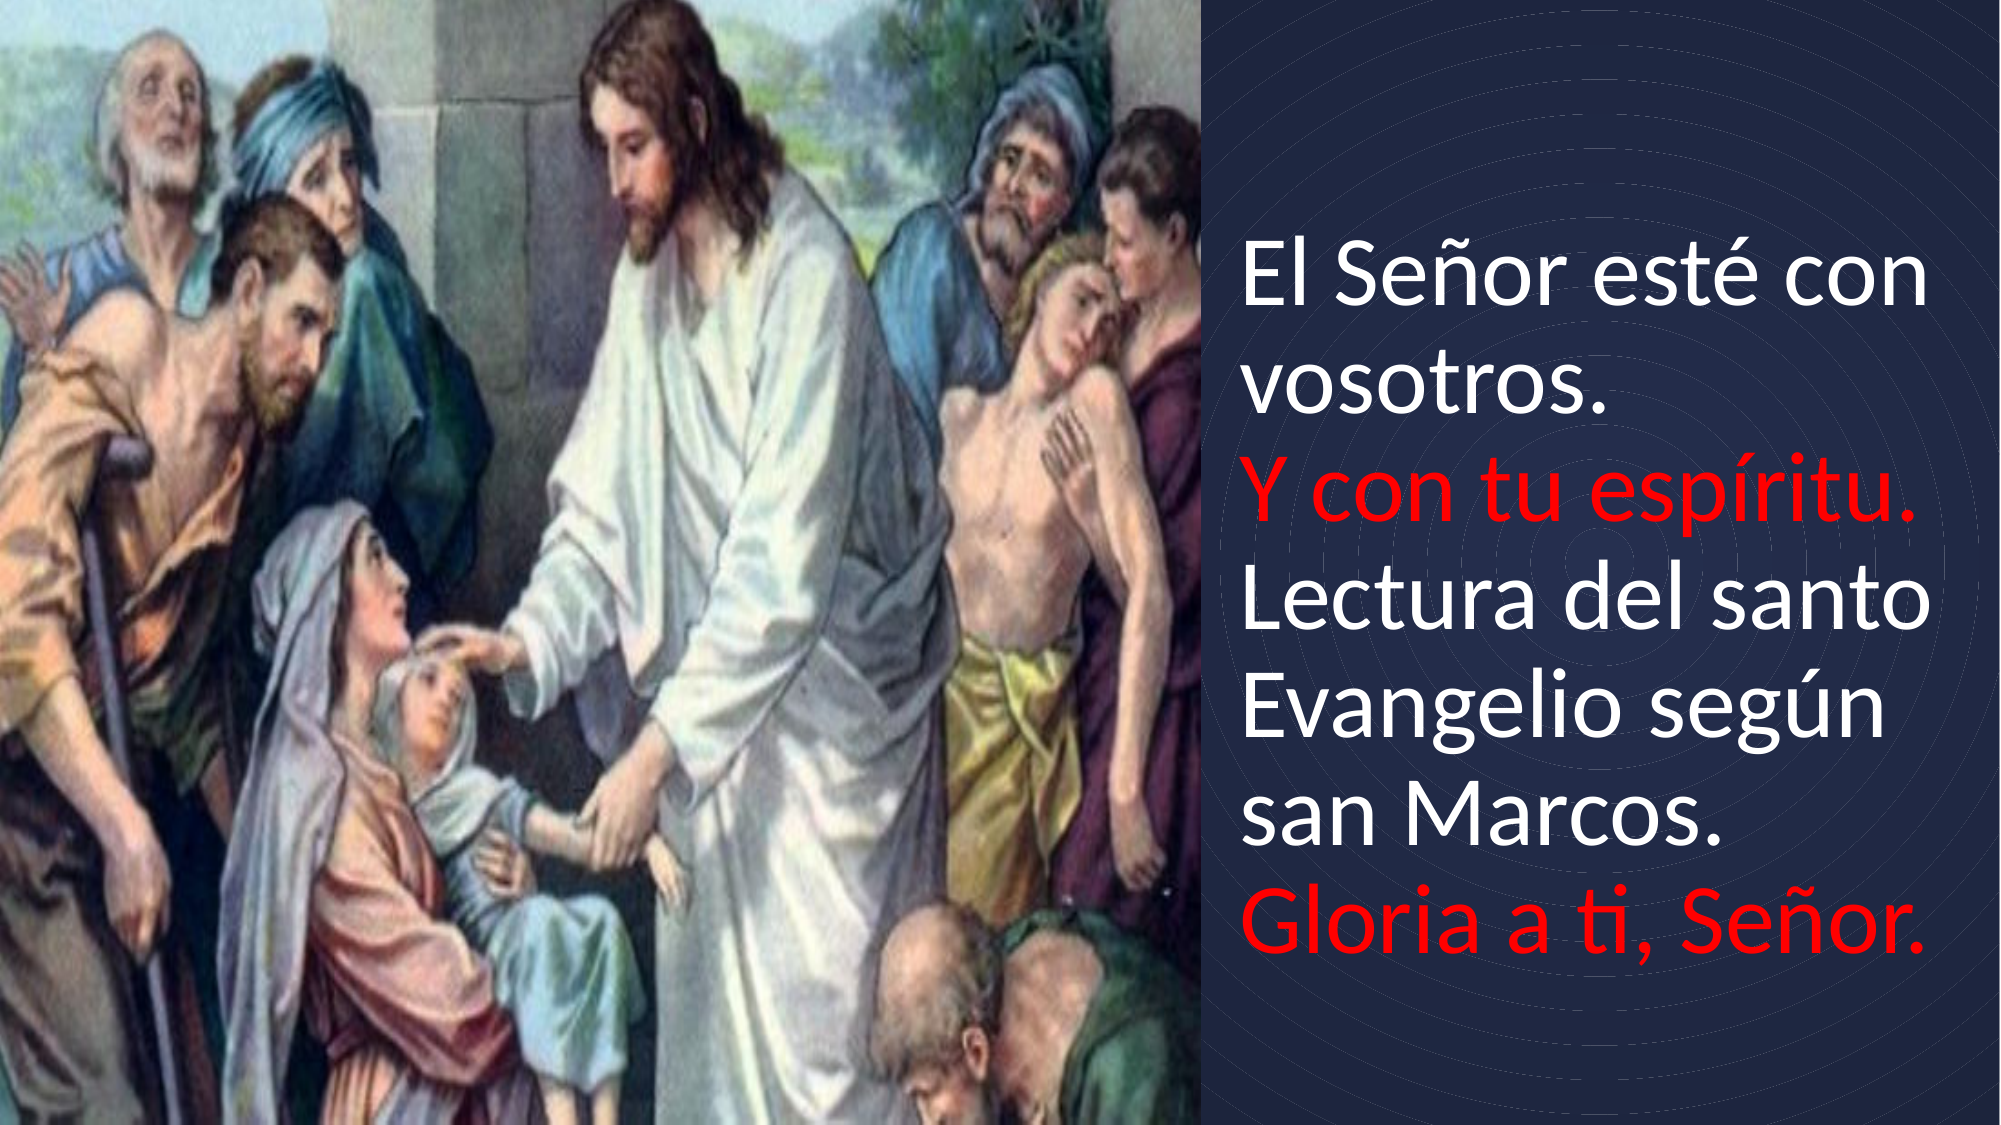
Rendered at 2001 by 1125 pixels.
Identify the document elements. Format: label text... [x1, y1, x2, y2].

title El Señor esté con vosotros. Y con tu espíritu. Lectura del santo Evangelio según san Marcos. Gloria a ti, Señor. [1224, 42, 1969, 1083]
picture [0, 0, 1201, 1125]
